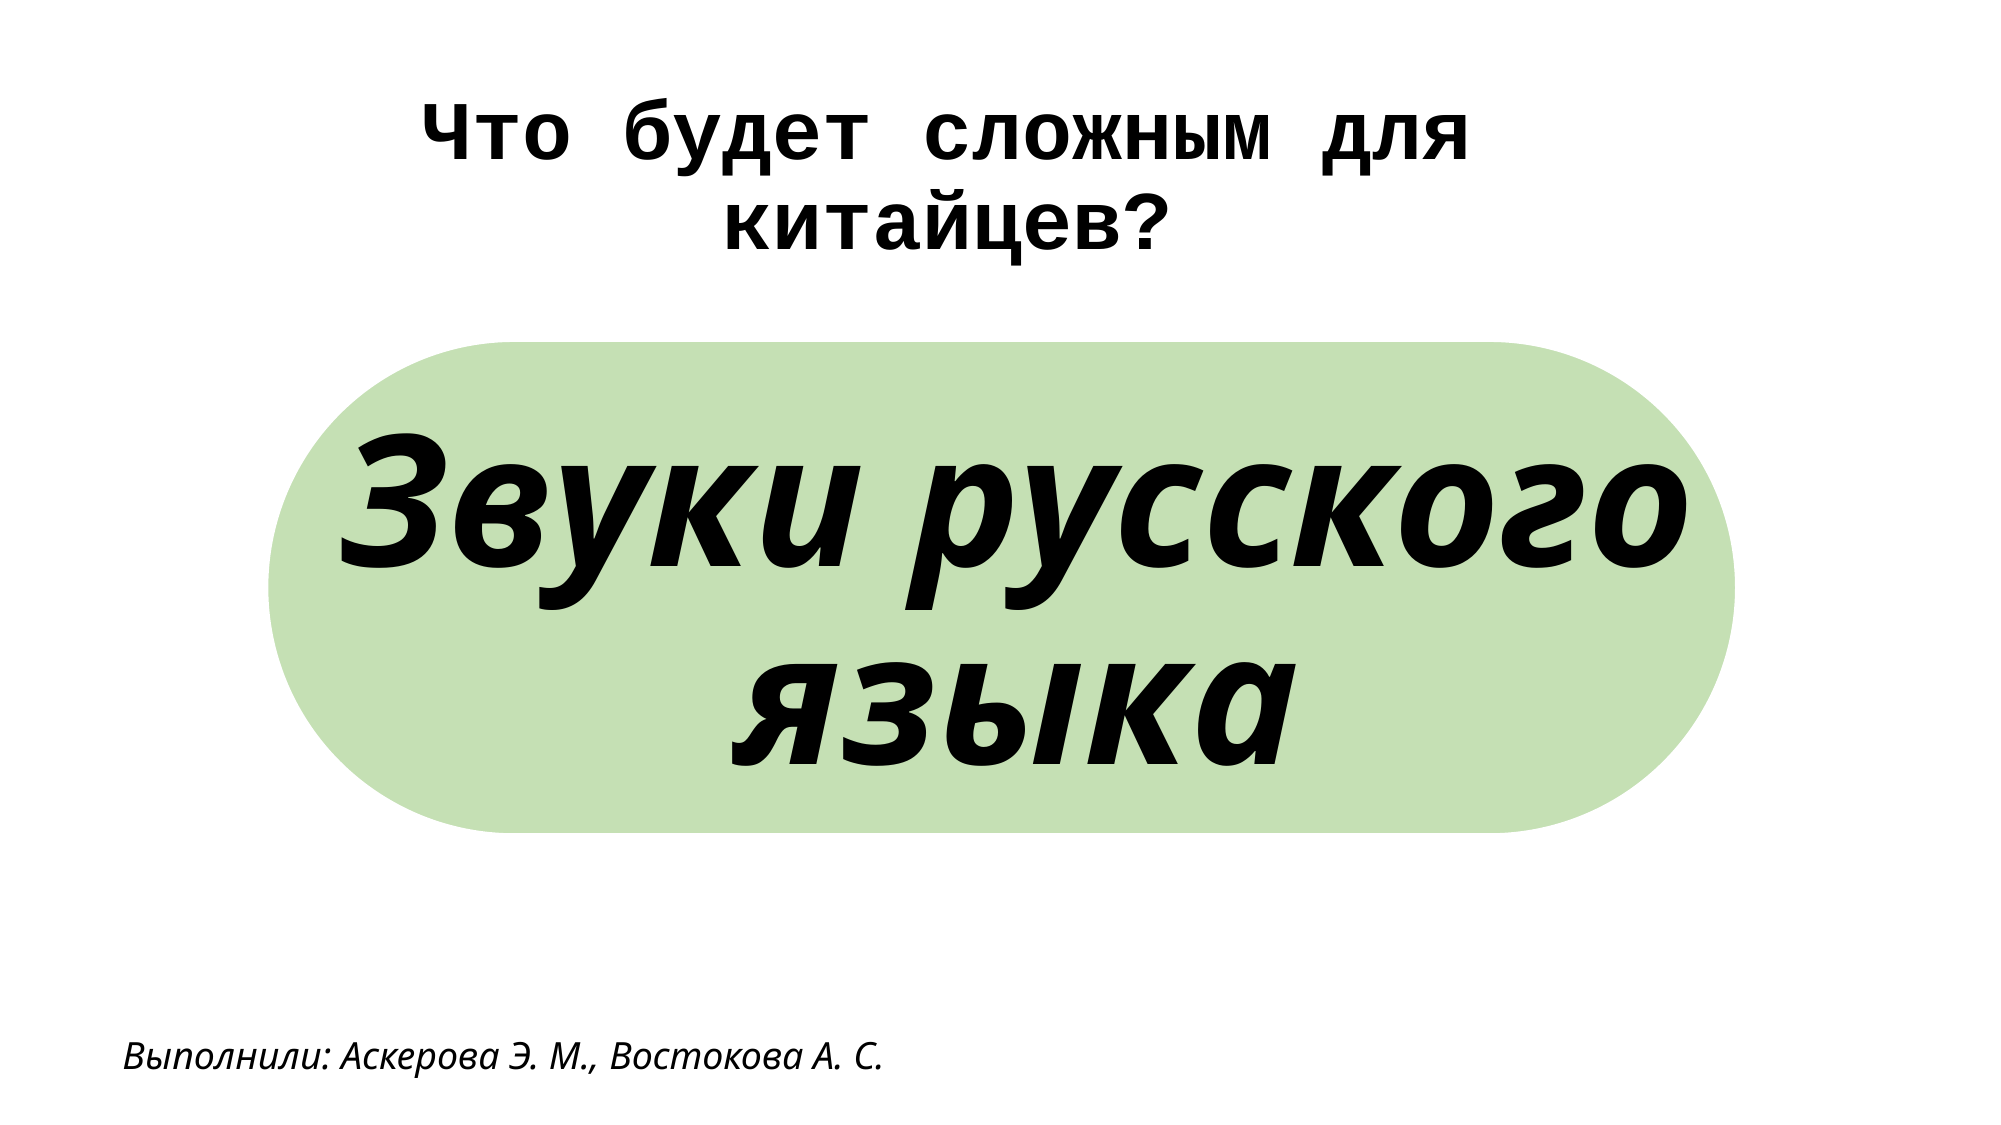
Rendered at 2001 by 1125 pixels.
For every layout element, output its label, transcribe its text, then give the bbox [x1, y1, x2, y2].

title Звуки русского языка [267, 420, 1768, 812]
subtitle Что будет сложным для китайцев? [197, 79, 1698, 352]
text_box Выполнили: Аскерова Э. М., Востокова А. С. [107, 1024, 901, 1085]
text_box [331, 352, 1672, 420]
text_box [409, 812, 1595, 836]
